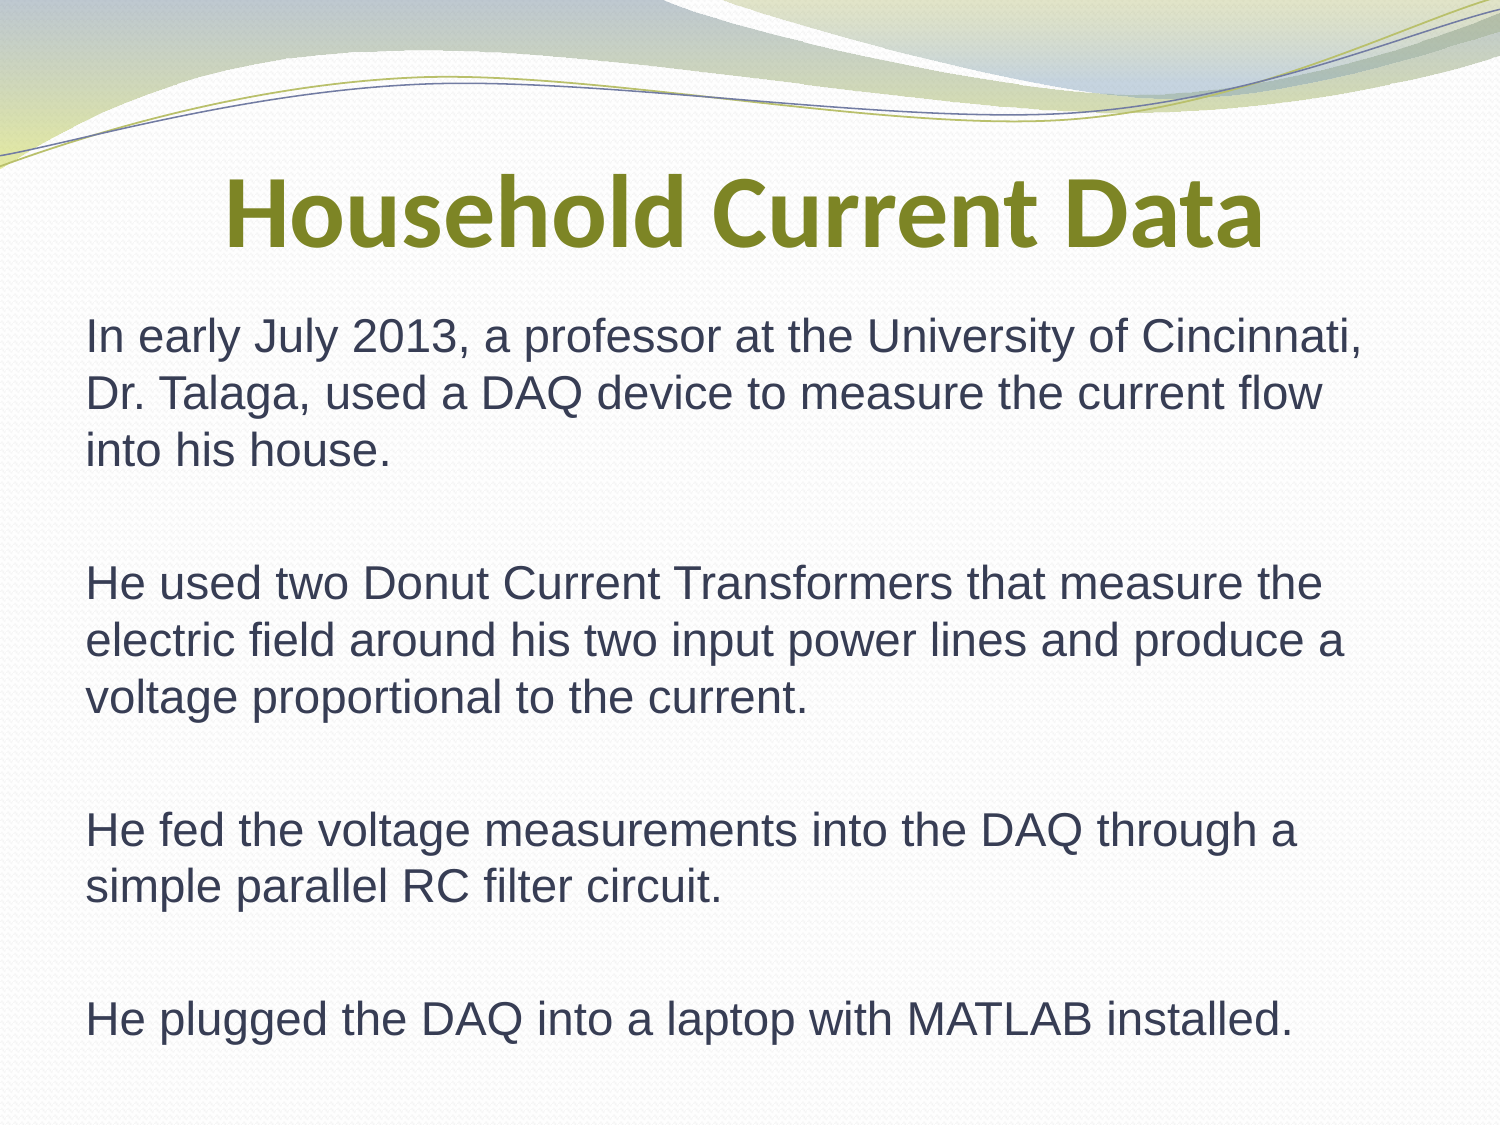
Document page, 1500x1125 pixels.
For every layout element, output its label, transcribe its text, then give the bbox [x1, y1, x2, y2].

title Household Current Data [70, 80, 1421, 269]
list In early July 2013, a professor at the University of Cincinnati, Dr. Talaga, used a DAQ device to measure the current flow into his house. He used two Donut Current Transformers that measure the electric field around his two input power lines and produce a voltage proportional to the current. He fed the voltage measurements into the DAQ through a simple parallel RC filter circuit. He plugged the DAQ into a laptop with MATLAB installed. [70, 297, 1421, 1061]
